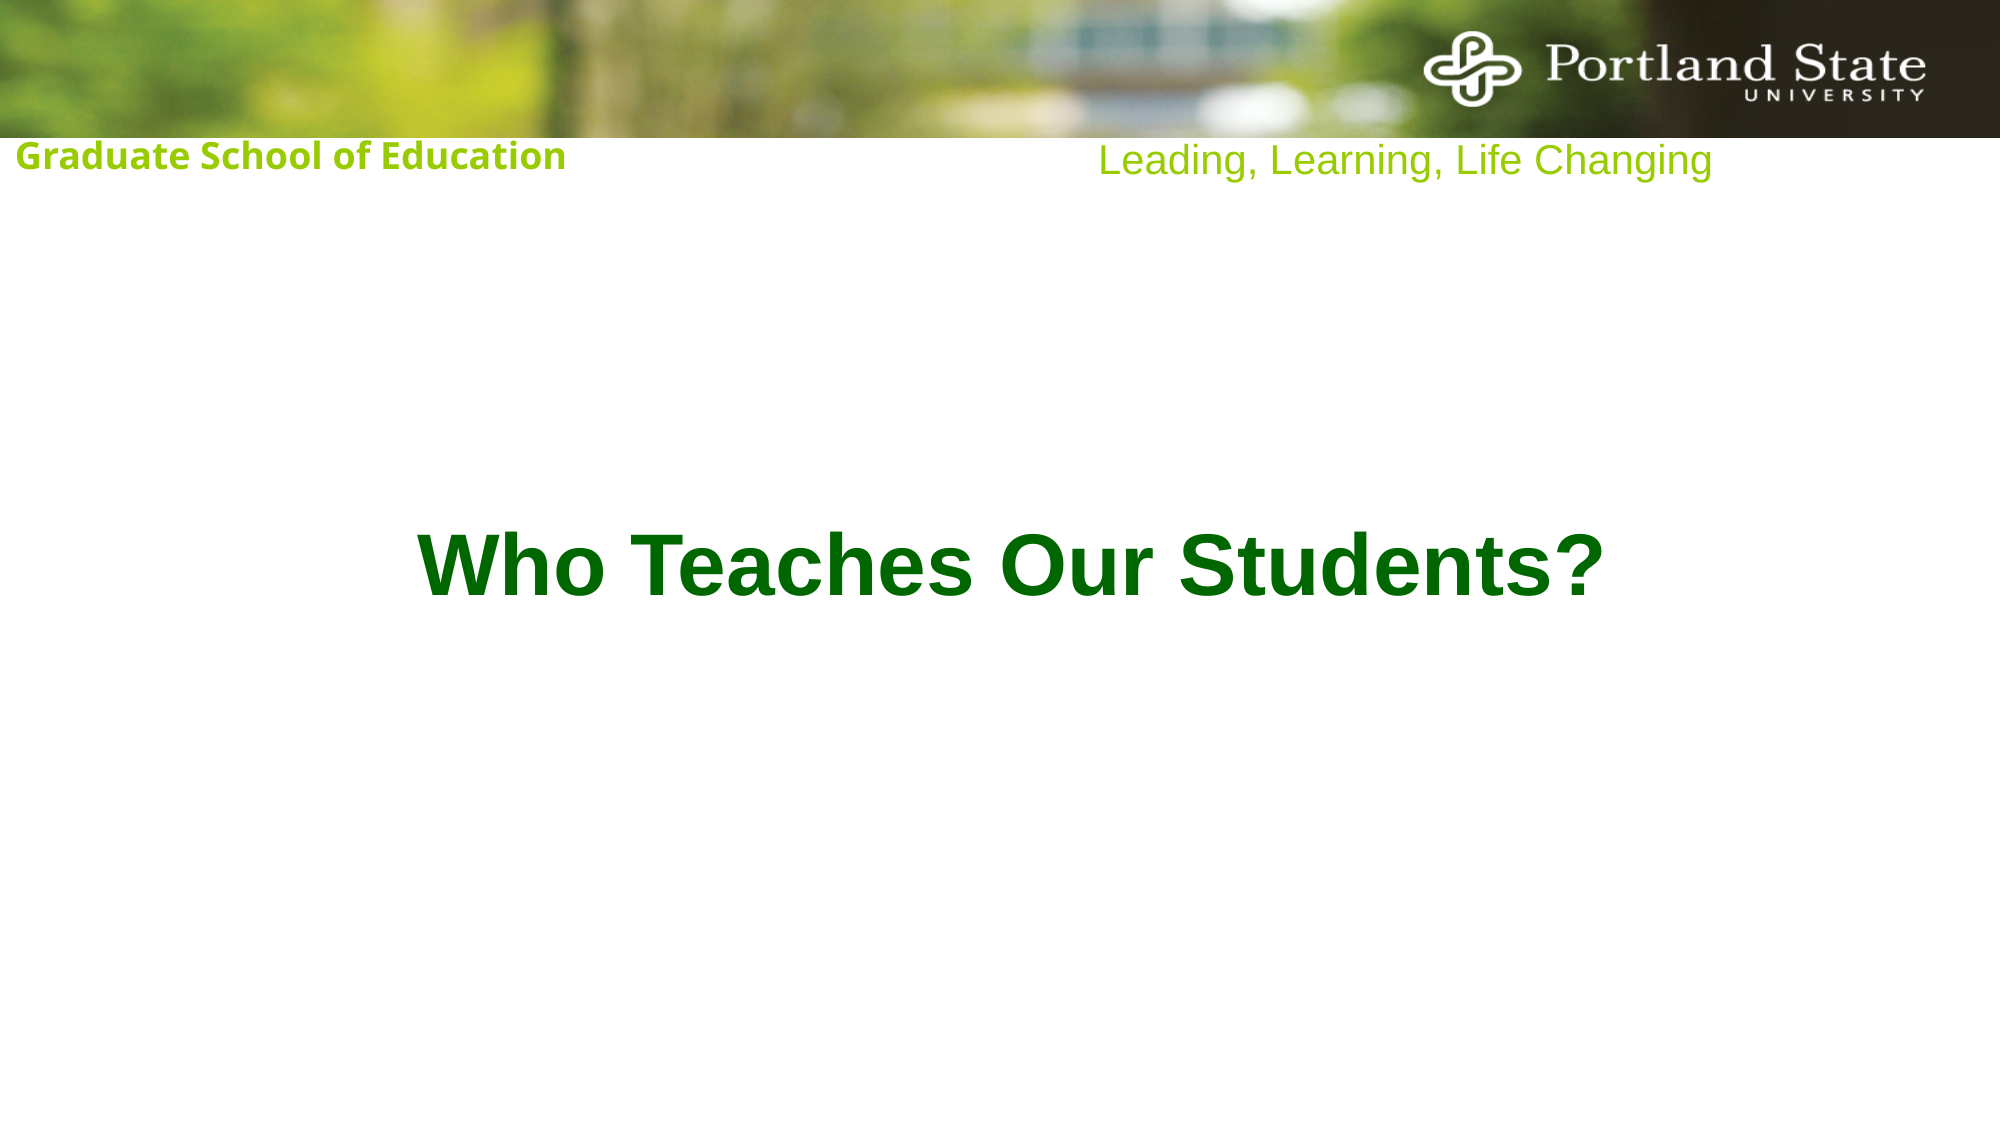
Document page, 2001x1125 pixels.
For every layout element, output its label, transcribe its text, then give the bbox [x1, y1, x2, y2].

title Who Teaches Our Students? [299, 512, 1726, 623]
picture [0, 0, 2000, 138]
